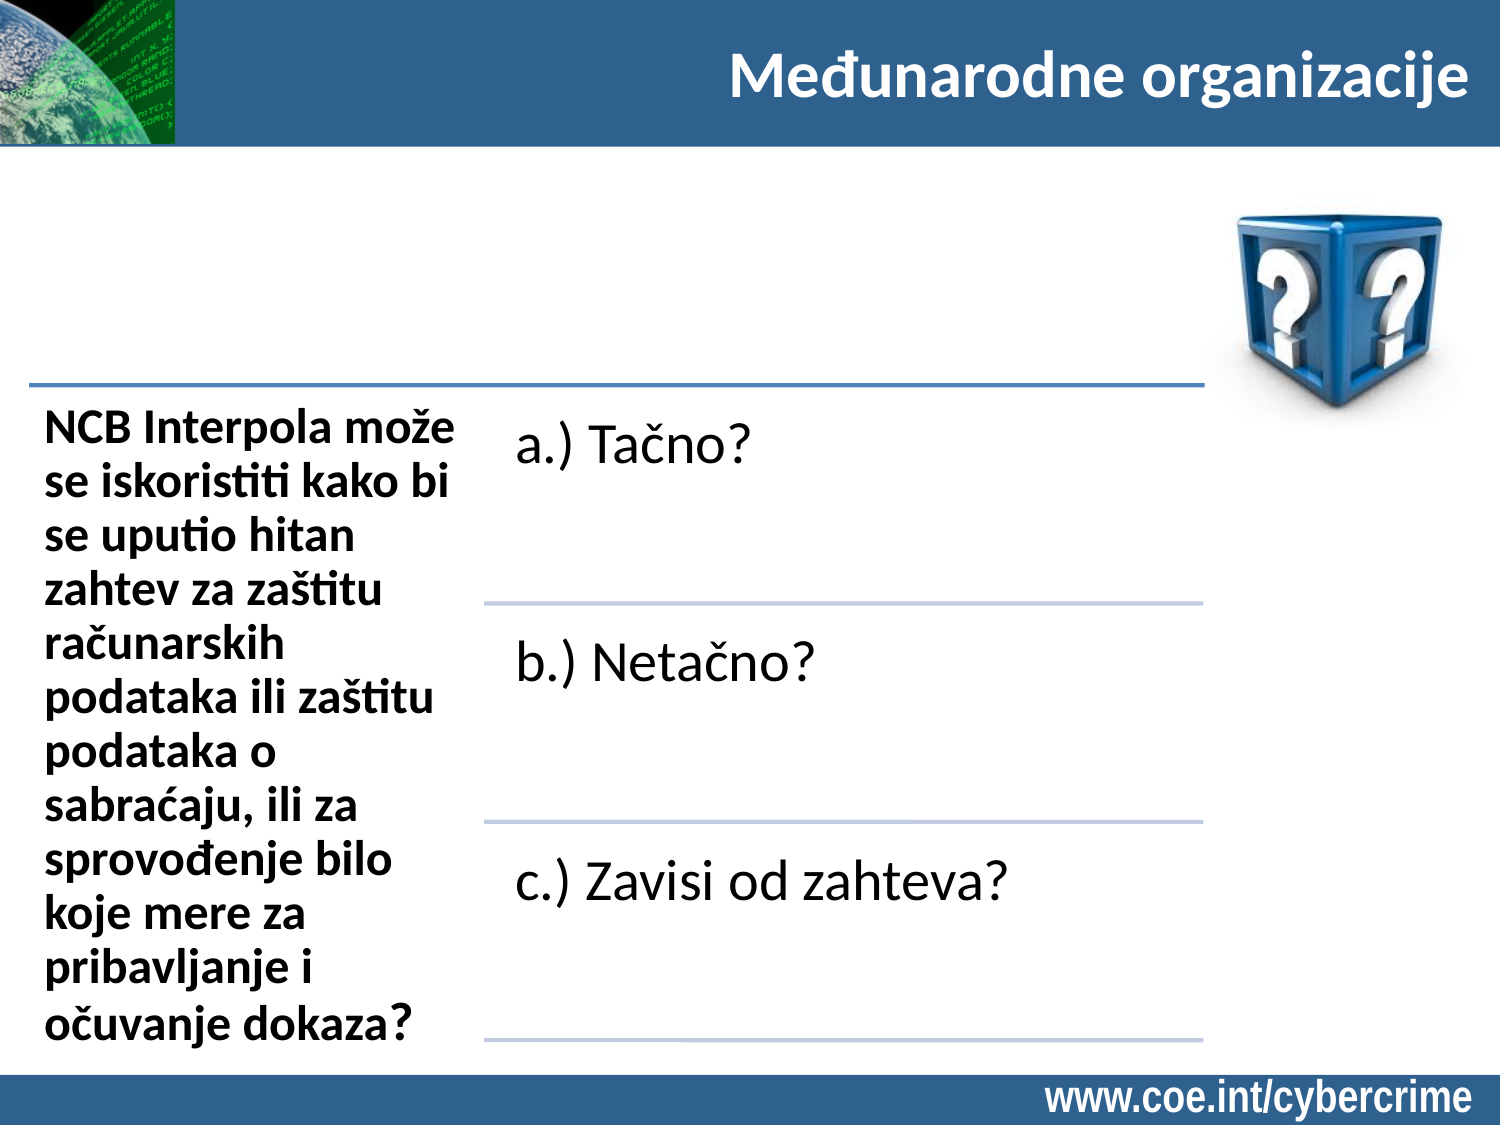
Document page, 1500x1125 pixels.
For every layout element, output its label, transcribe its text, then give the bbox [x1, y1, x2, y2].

picture [0, 0, 175, 144]
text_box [28, 384, 1205, 1052]
text_box www.coe.int/cybercrime [1030, 1059, 1500, 1125]
text_box Međunarodne organizacije [177, 0, 1500, 149]
text_box [0, 1073, 1030, 1125]
picture [1189, 154, 1481, 445]
